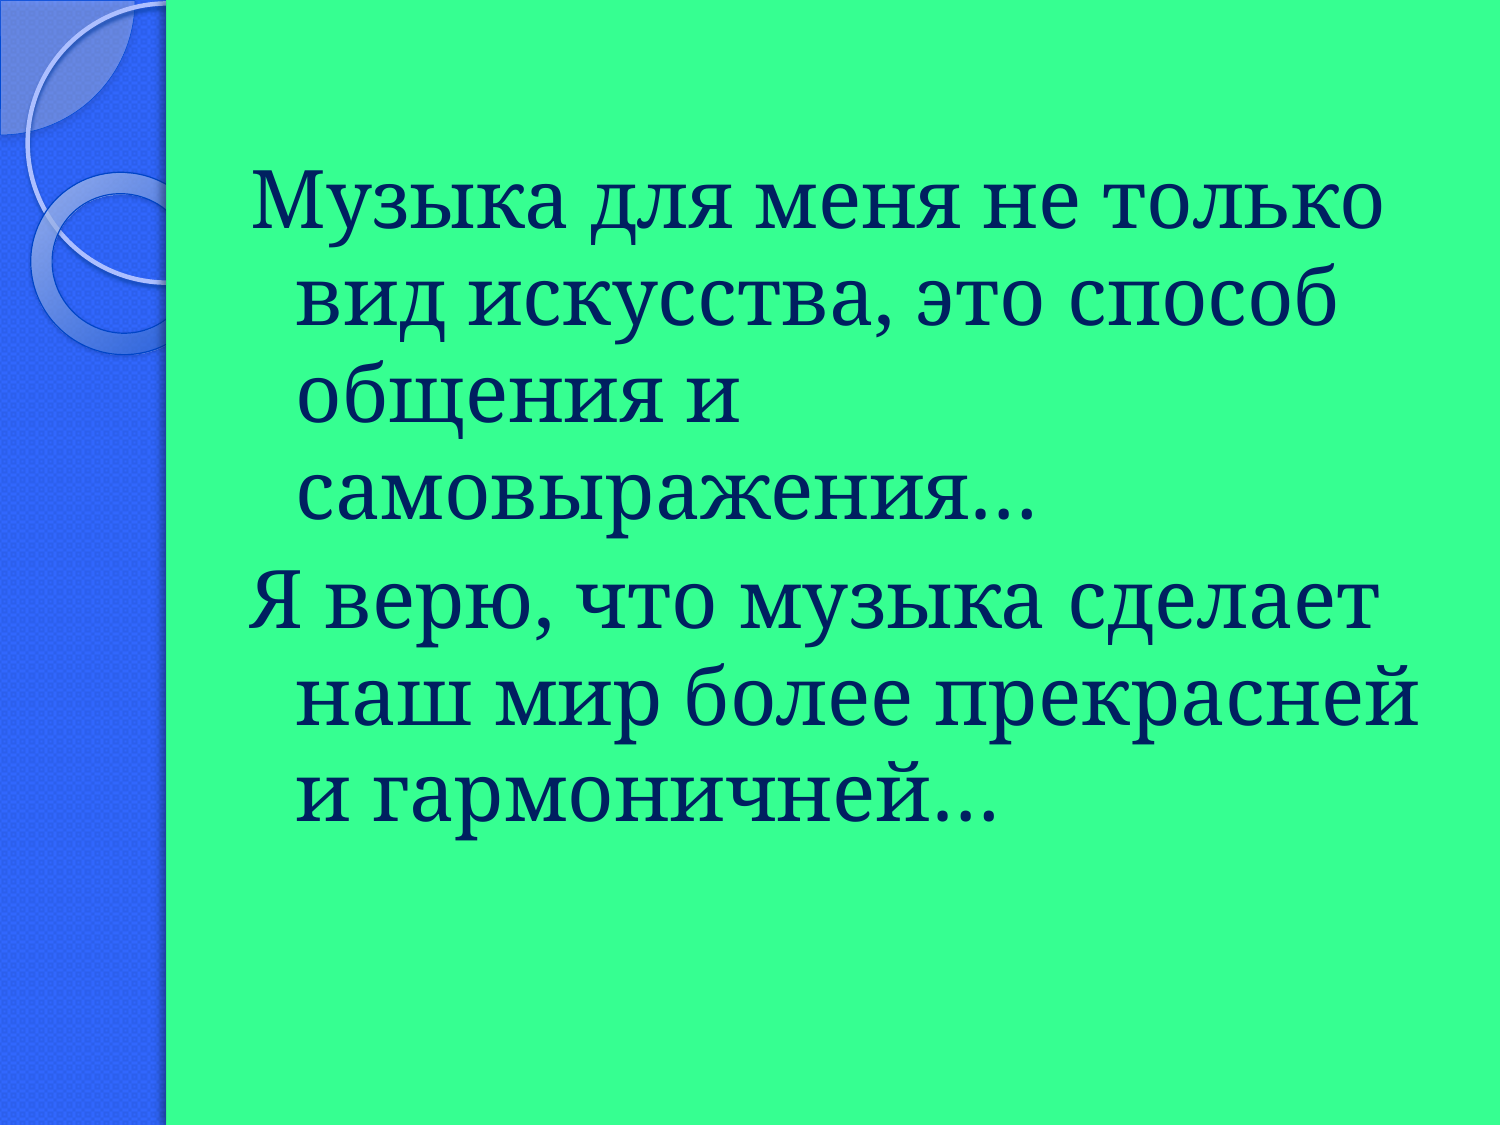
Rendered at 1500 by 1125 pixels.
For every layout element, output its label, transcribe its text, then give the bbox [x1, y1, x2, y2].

list Музыка для меня не только вид искусства, это способ общения и самовыражения… Я верю, что музыка сделает наш мир более прекрасней и гармоничней… [222, 140, 1453, 929]
